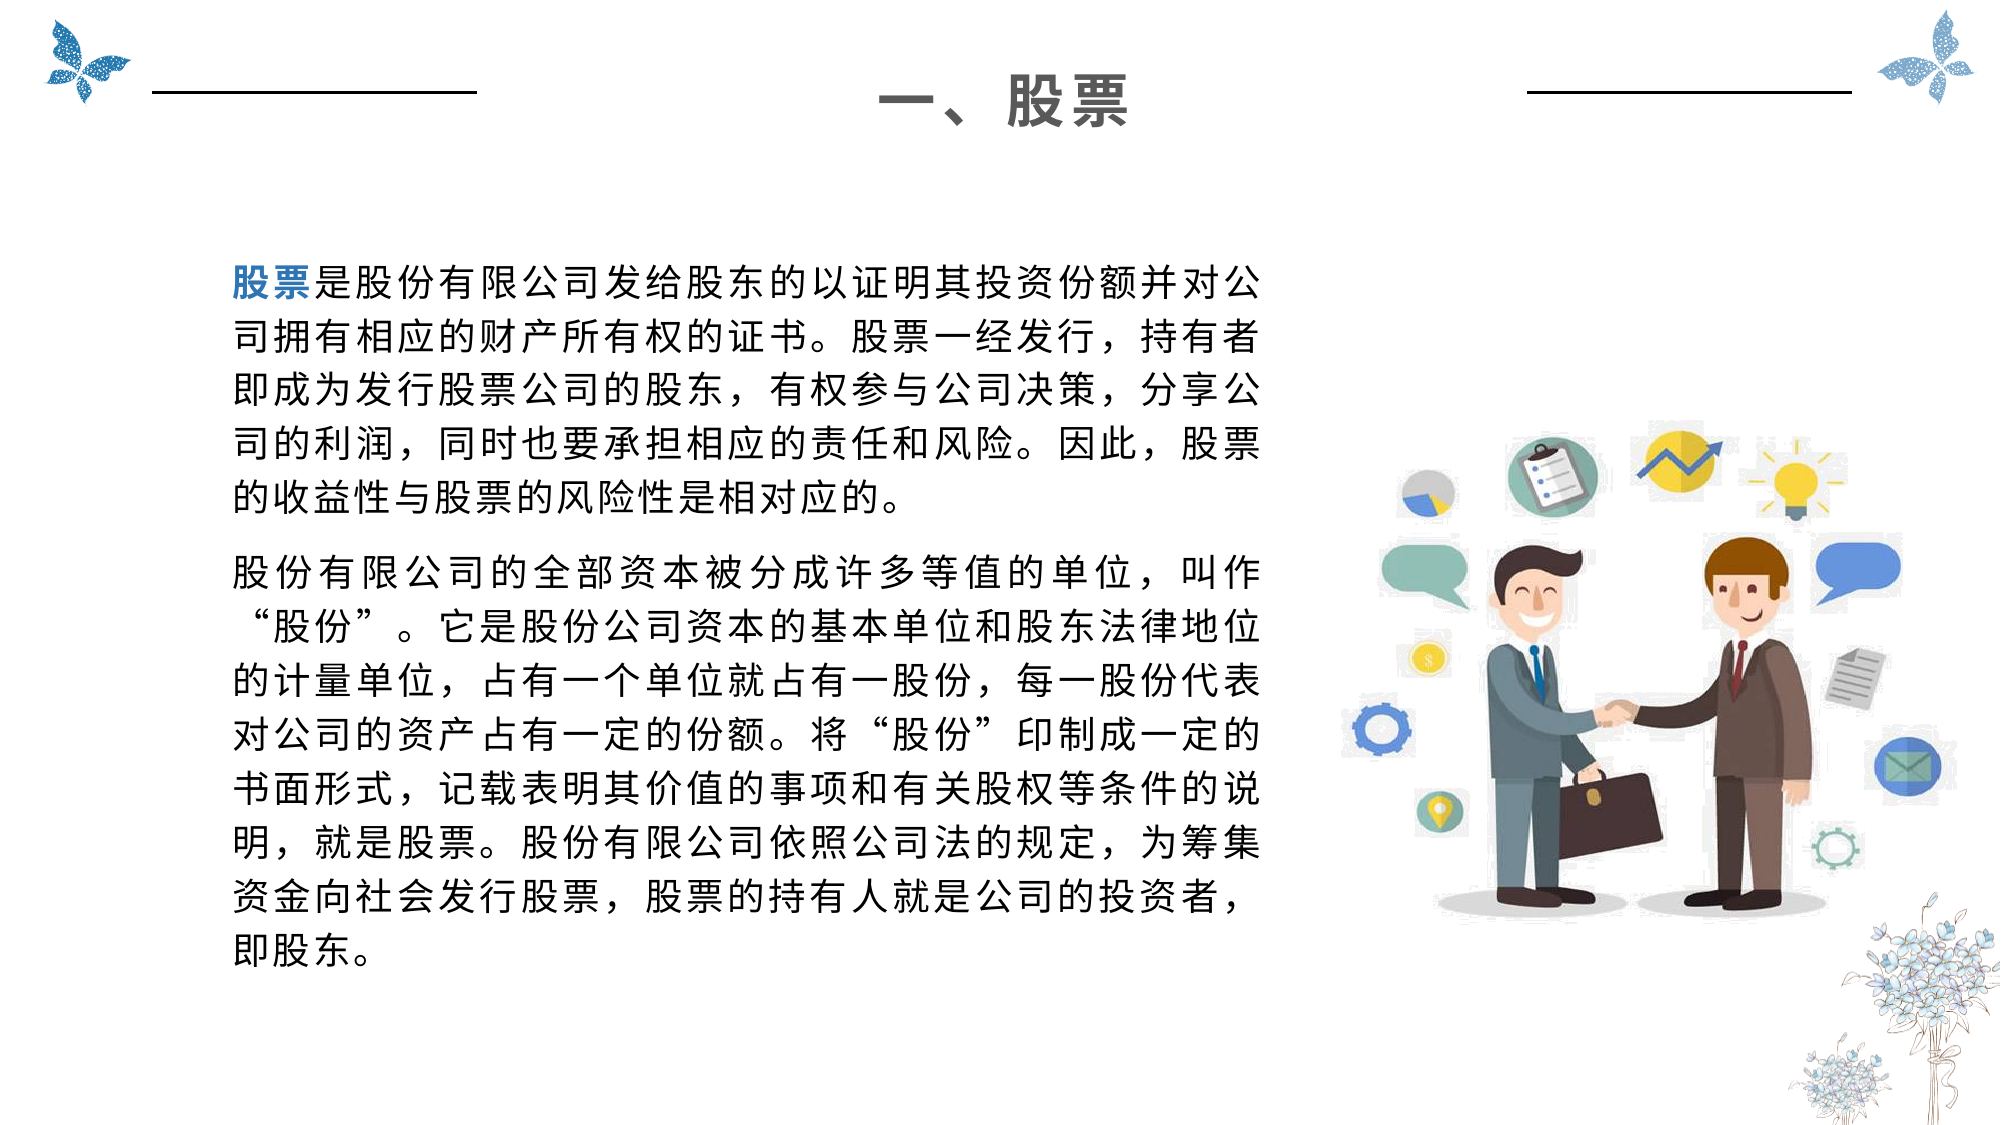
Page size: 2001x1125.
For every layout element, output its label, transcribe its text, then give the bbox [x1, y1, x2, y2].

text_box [151, 55, 1852, 142]
text_box 股票是股份有限公司发给股东的以证明其投资份额并对公司拥有相应的财产所有权的证书。股票一经发行，持有者即成为发行股票公司的股东，有权参与公司决策，分享公司的利润，同时也要承担相应的责任和风险。因此，股票的收益性与股票的风险性是相对应的。 股份有限公司的全部资本被分成许多等值的单位，叫作“股份”。它是股份公司资本的基本单位和股东法律地位的计量单位，占有一个单位就占有一股份，每一股份代表对公司的资产占有一定的份额。将“股份”印制成一定的书面形式，记载表明其价值的事项和有关股权等条件的说明，就是股票。股份有限公司依照公司法的规定，为筹集资金向社会发行股票，股票的持有人就是公司的投资者，即股东。 [161, 243, 1276, 978]
picture [1307, 373, 2000, 1125]
